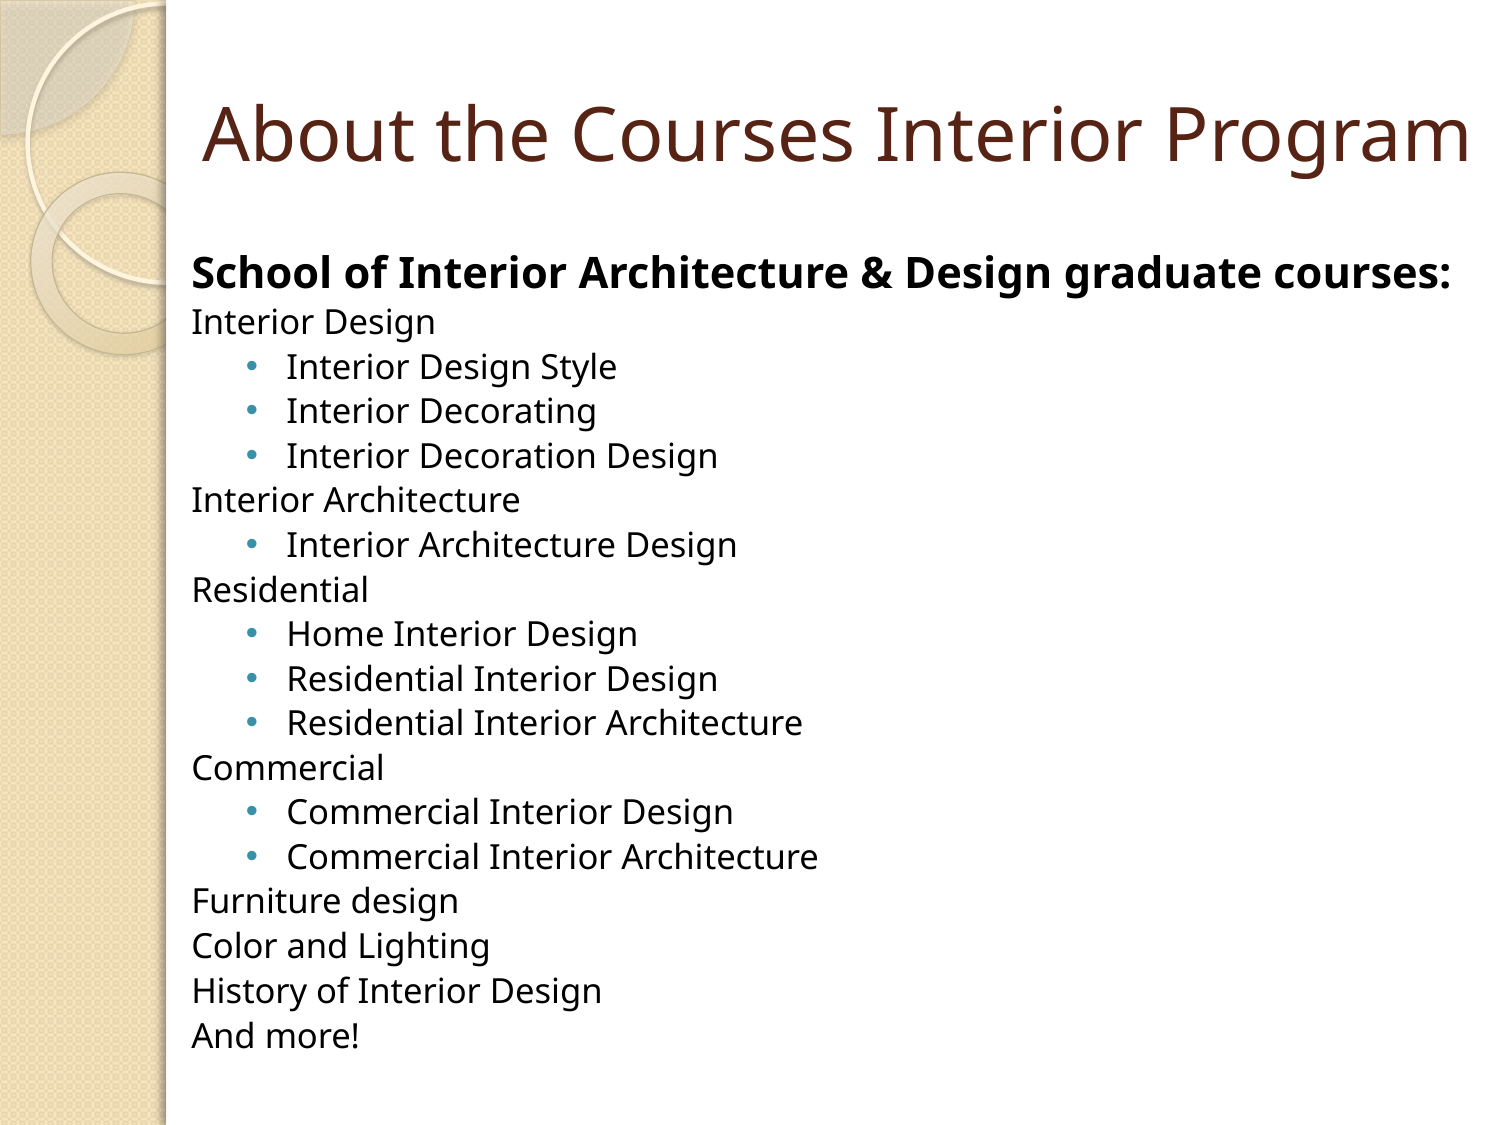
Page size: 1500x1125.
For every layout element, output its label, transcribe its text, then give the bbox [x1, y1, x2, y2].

list School of Interior Architecture & Design graduate courses: Interior Design Interior Design Style Interior Decorating Interior Decoration Design Interior Architecture Interior Architecture Design Residential Home Interior Design Residential Interior Design Residential Interior Architecture Commercial Commercial Interior Design Commercial Interior Architecture Furniture design Color and Lighting History of Interior Design And more! [162, 237, 1500, 1100]
title About the Courses Interior Program [187, 37, 1500, 225]
